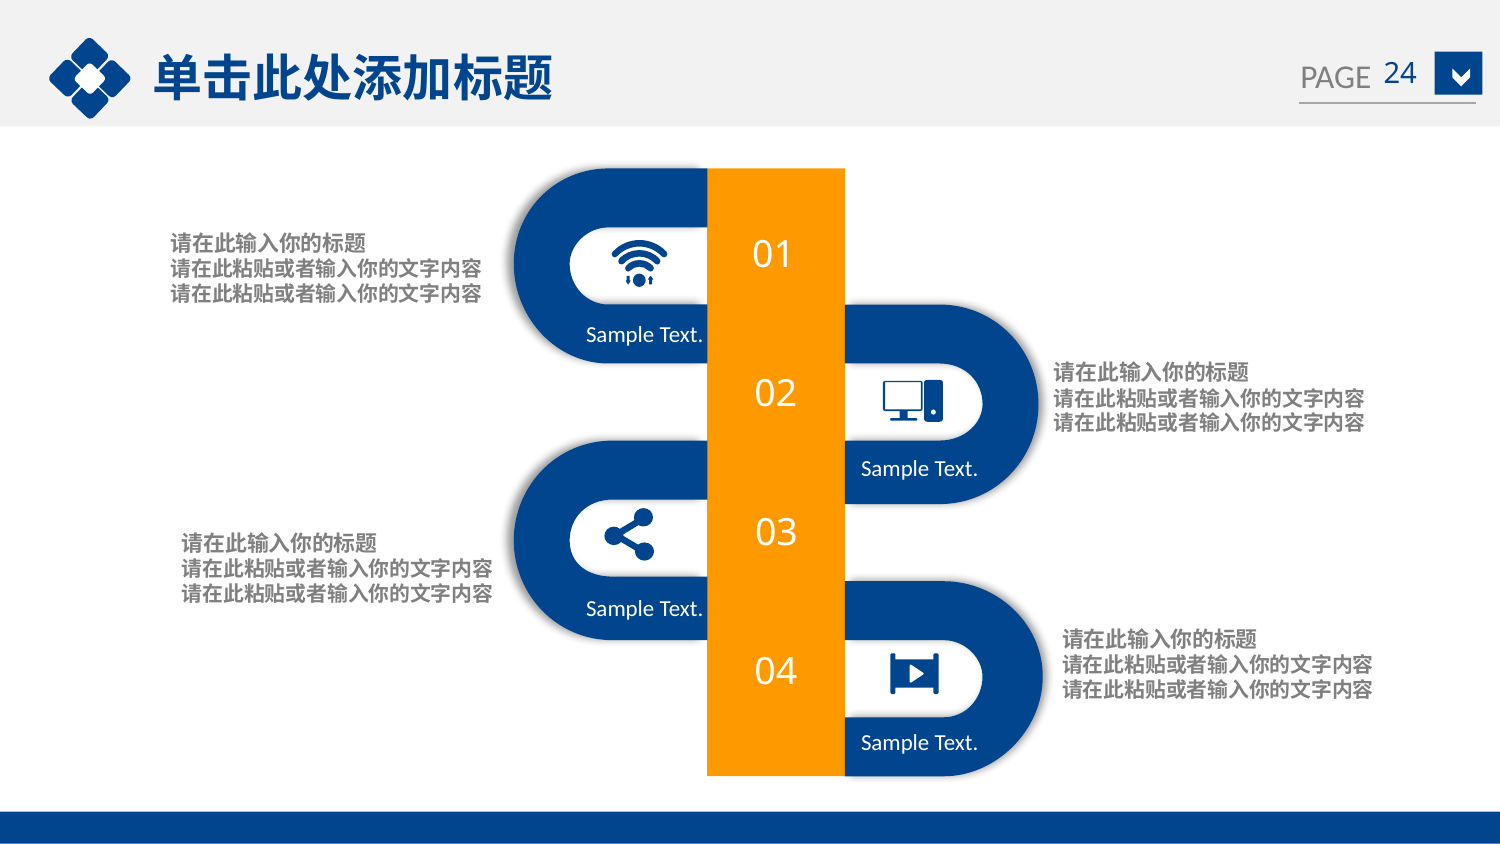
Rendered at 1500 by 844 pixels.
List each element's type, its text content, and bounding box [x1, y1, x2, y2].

slide_number 24 [1364, 51, 1437, 97]
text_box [513, 168, 717, 364]
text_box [844, 304, 1039, 505]
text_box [706, 168, 846, 777]
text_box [844, 580, 1043, 777]
text_box 请在此输入你的标题 请在此粘贴或者输入你的文字内容 请在此粘贴或者输入你的文字内容 [170, 524, 508, 612]
text_box 请在此输入你的标题 请在此粘贴或者输入你的文字内容 请在此粘贴或者输入你的文字内容 [1051, 619, 1394, 708]
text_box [52, 41, 127, 115]
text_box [513, 440, 717, 641]
text_box 请在此输入你的标题 请在此粘贴或者输入你的文字内容 请在此粘贴或者输入你的文字内容 [1043, 353, 1385, 441]
text_box 请在此输入你的标题 请在此粘贴或者输入你的文字内容 请在此粘贴或者输入你的文字内容 [159, 224, 502, 312]
text_box 单击此处添加标题 [137, 38, 568, 114]
